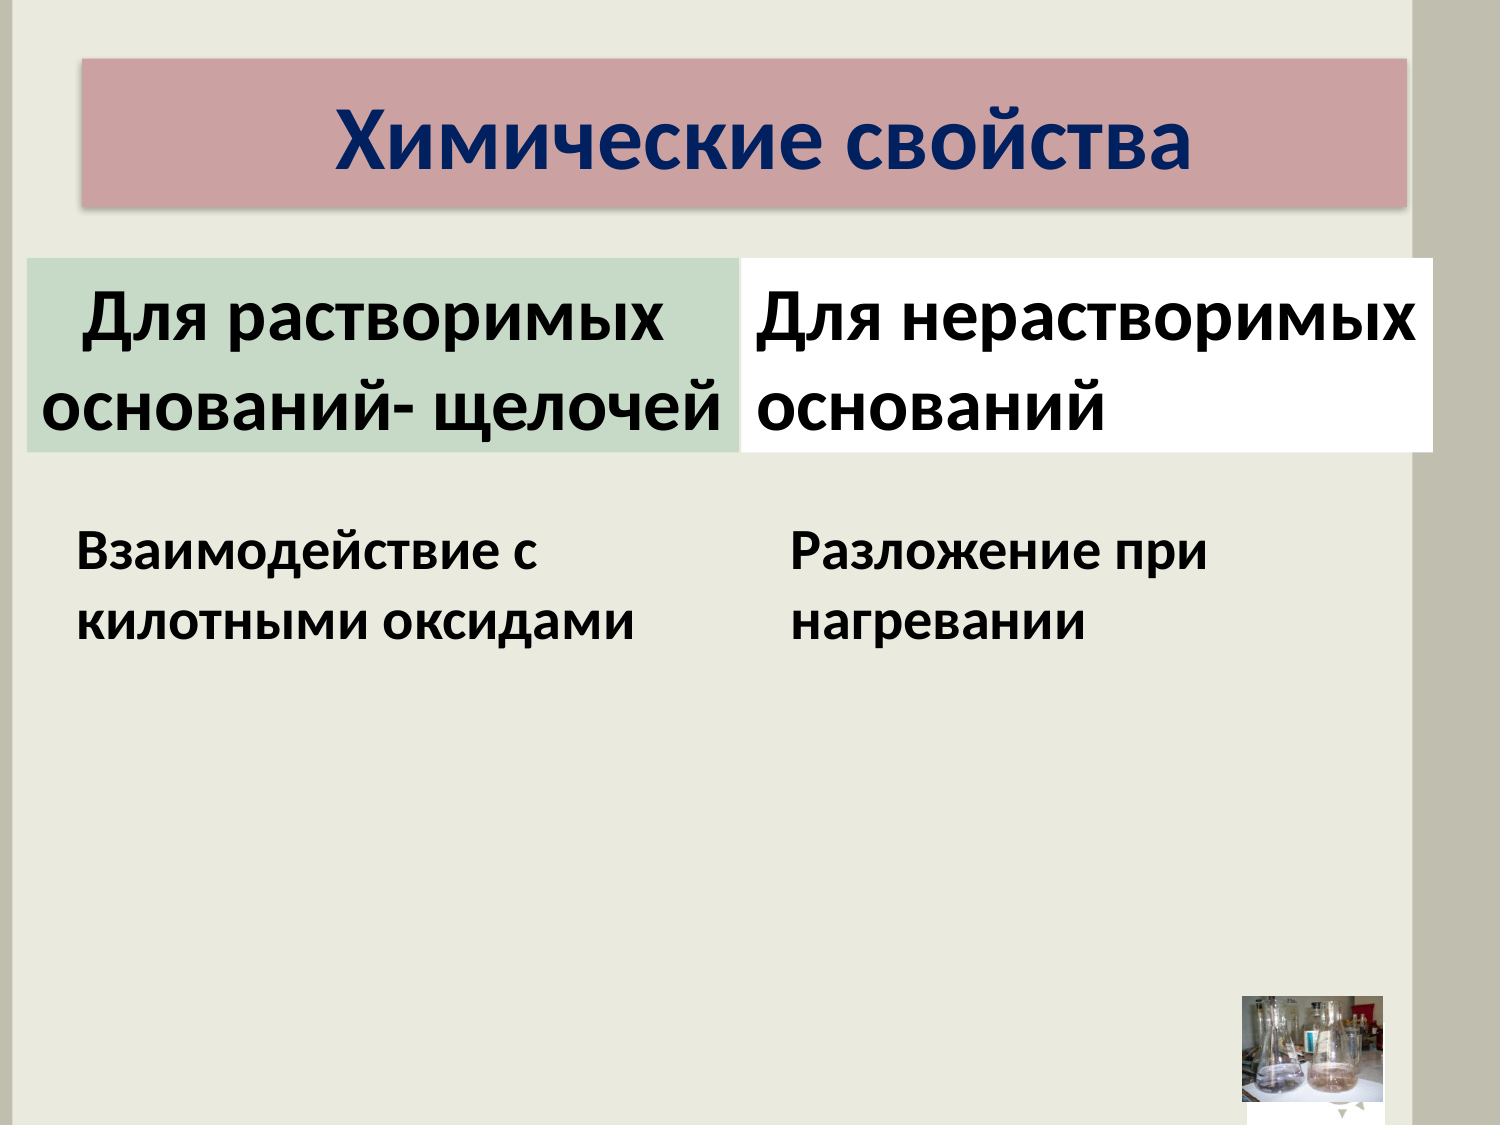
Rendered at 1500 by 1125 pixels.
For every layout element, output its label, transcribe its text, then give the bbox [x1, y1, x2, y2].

picture [1242, 996, 1383, 1102]
text_box Для нерастворимых оснований [741, 257, 1433, 453]
text_box Разложение при нагревании [776, 503, 1238, 659]
text_box Химические свойства [320, 70, 1211, 195]
text_box Для растворимых оснований- щелочей [26, 257, 739, 453]
text_box Взаимодействие с килотными оксидами [61, 503, 651, 659]
